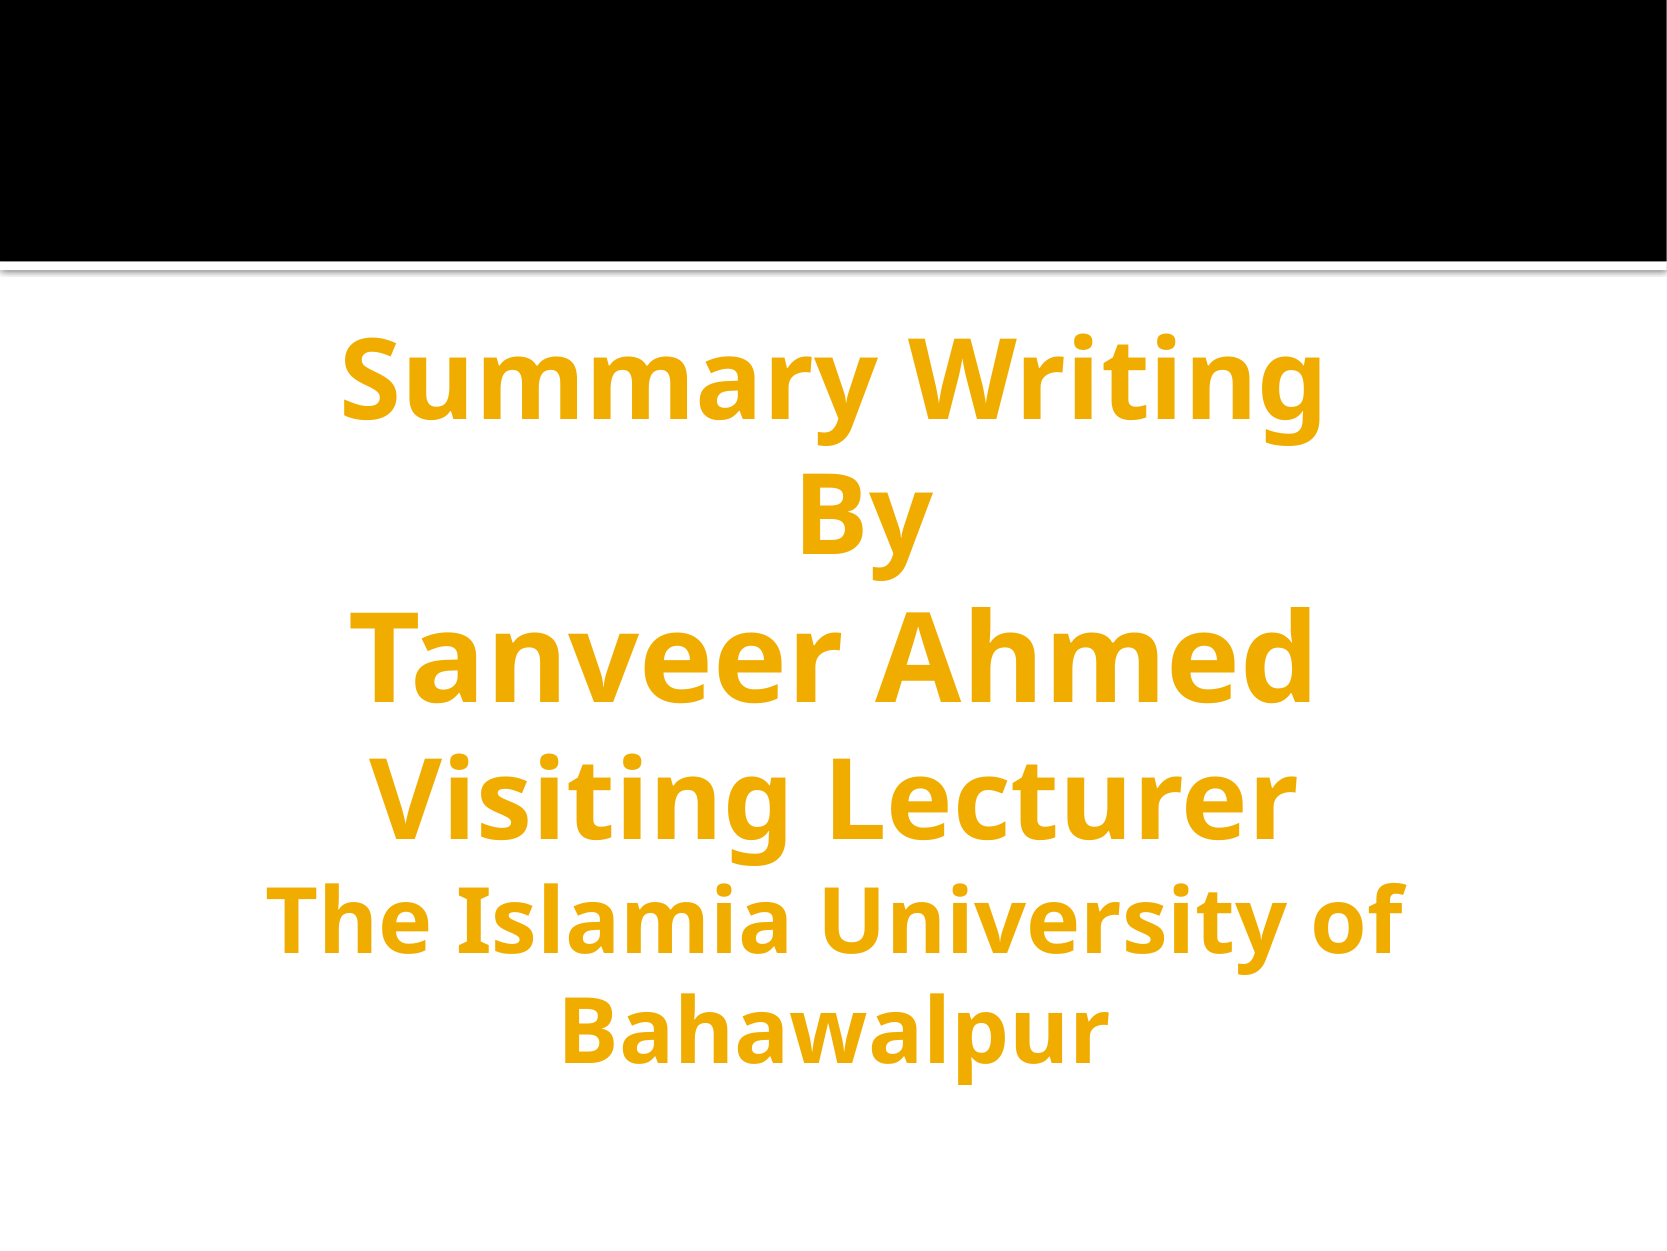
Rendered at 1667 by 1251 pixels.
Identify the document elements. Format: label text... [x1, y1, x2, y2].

title Summary Writing By Tanveer Ahmed Visiting Lecturer The Islamia University of Bahawalpur [247, 304, 1420, 1250]
